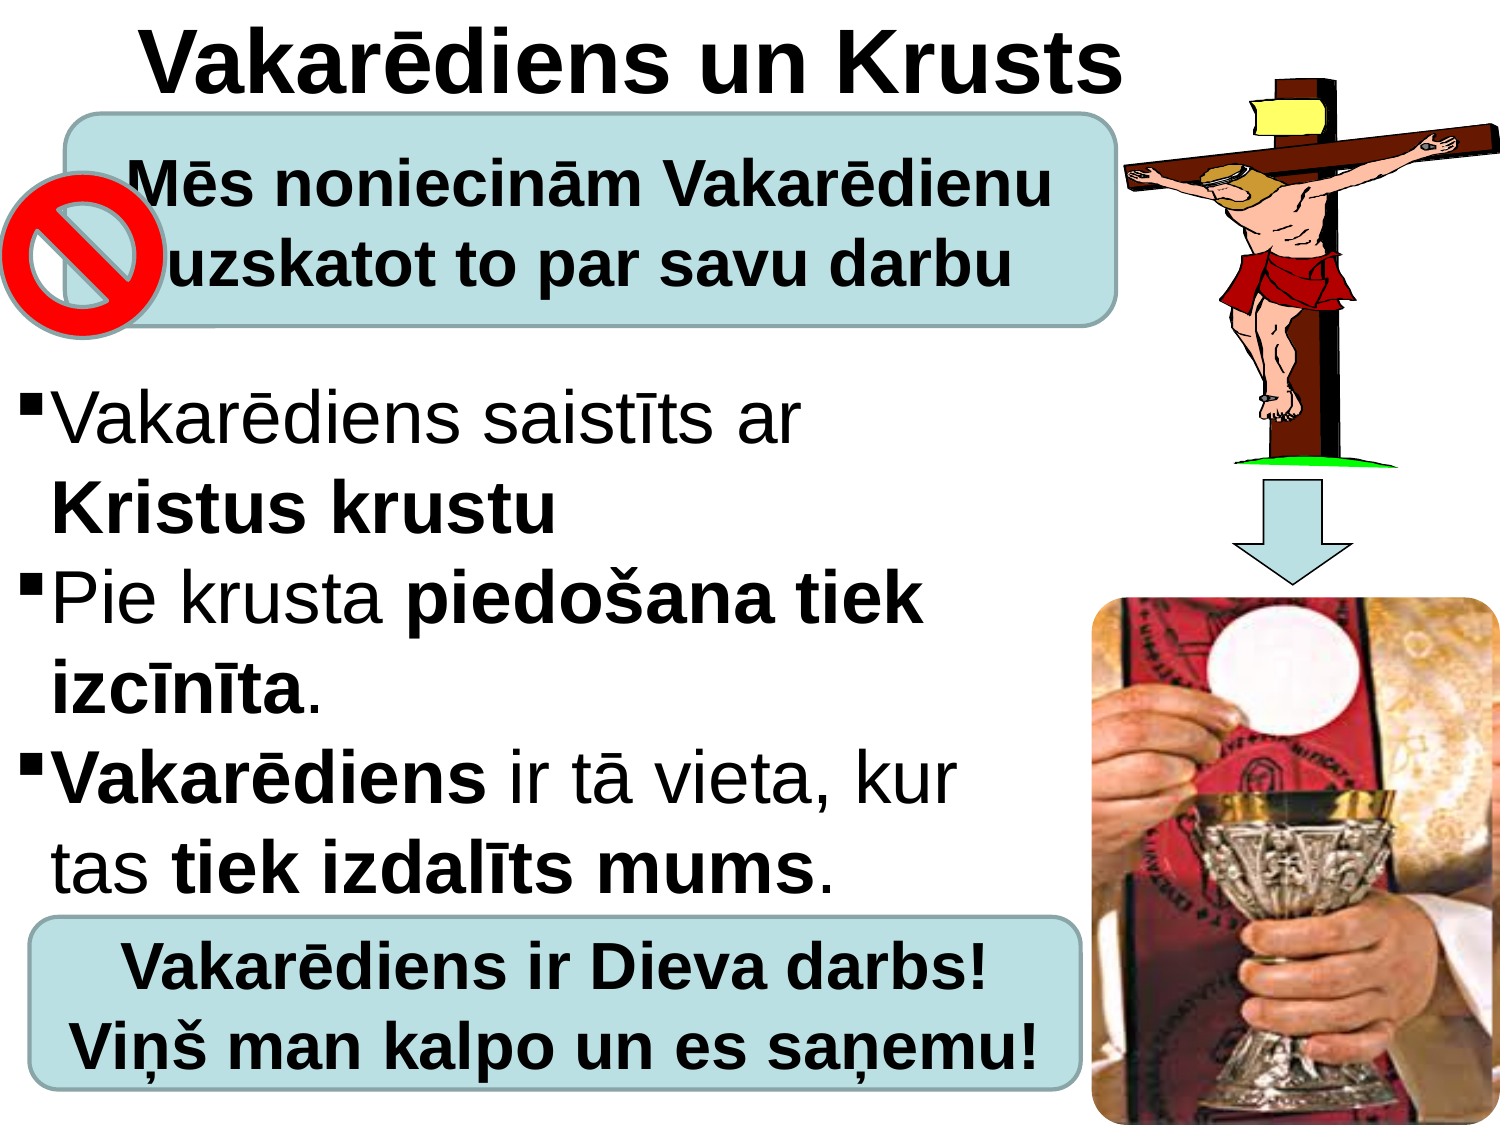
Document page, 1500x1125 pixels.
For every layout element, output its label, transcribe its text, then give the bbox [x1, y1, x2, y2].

picture [1121, 77, 1500, 469]
text_box [0, 170, 168, 341]
picture [1091, 597, 1500, 1125]
text_box Vakarēdiens saistīts ar Kristus krustu Pie krusta piedošana tiek izcīnīta. Vakarēdiens ir tā vieta, kur tas tiek izdalīts mums. [0, 361, 1081, 917]
text_box Vakarēdiens ir Dieva darbs! Viņš man kalpo un es saņemu! [27, 914, 1083, 1092]
text_box [1234, 479, 1352, 585]
title Vakarēdiens un Krusts [0, 0, 1270, 114]
text_box Mēs noniecinām Vakarēdienu uzskatot to par savu darbu [62, 111, 1116, 329]
text_box 6 [1074, 1024, 1086, 1103]
